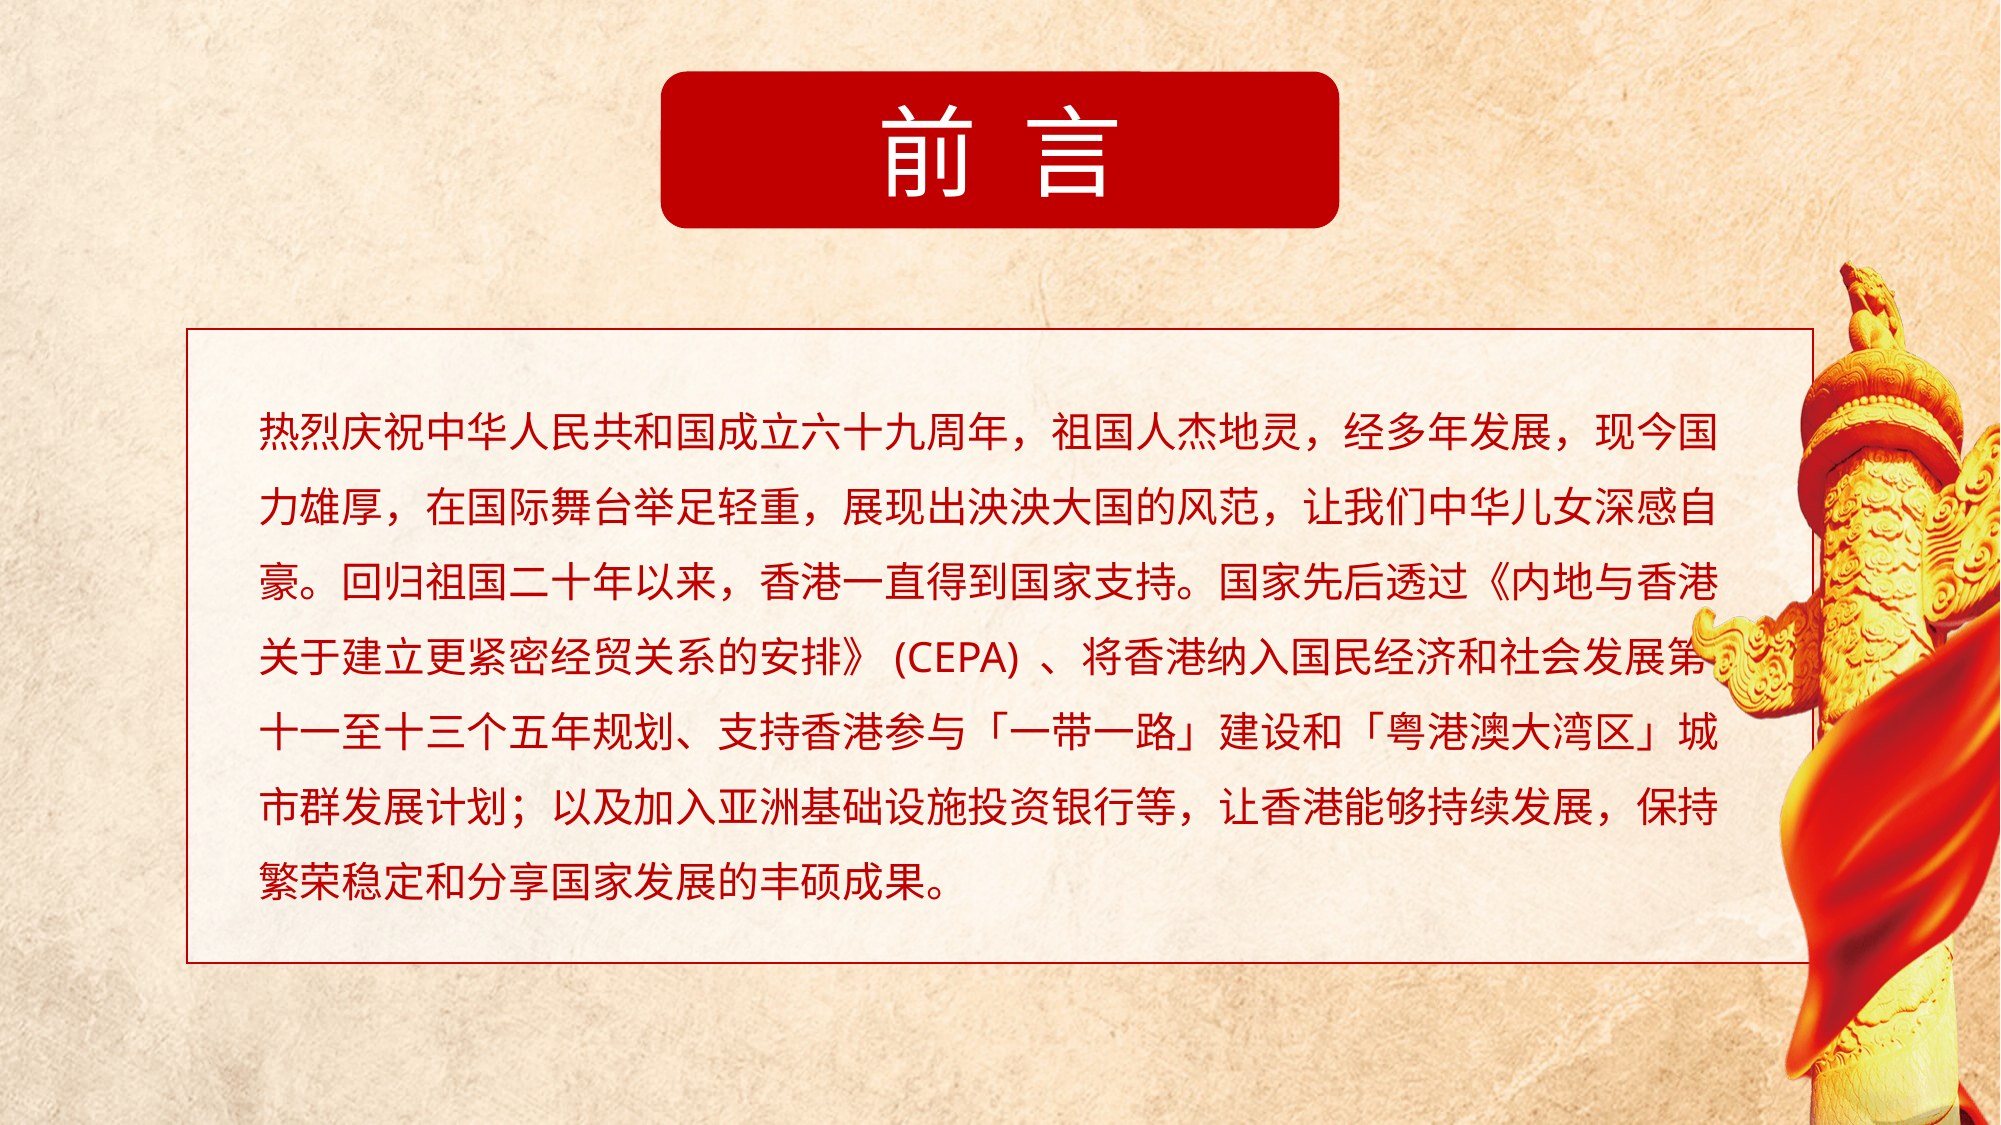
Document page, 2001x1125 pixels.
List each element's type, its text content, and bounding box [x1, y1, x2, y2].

text_box 前 言 [659, 70, 1341, 228]
picture [0, 0, 2001, 1125]
